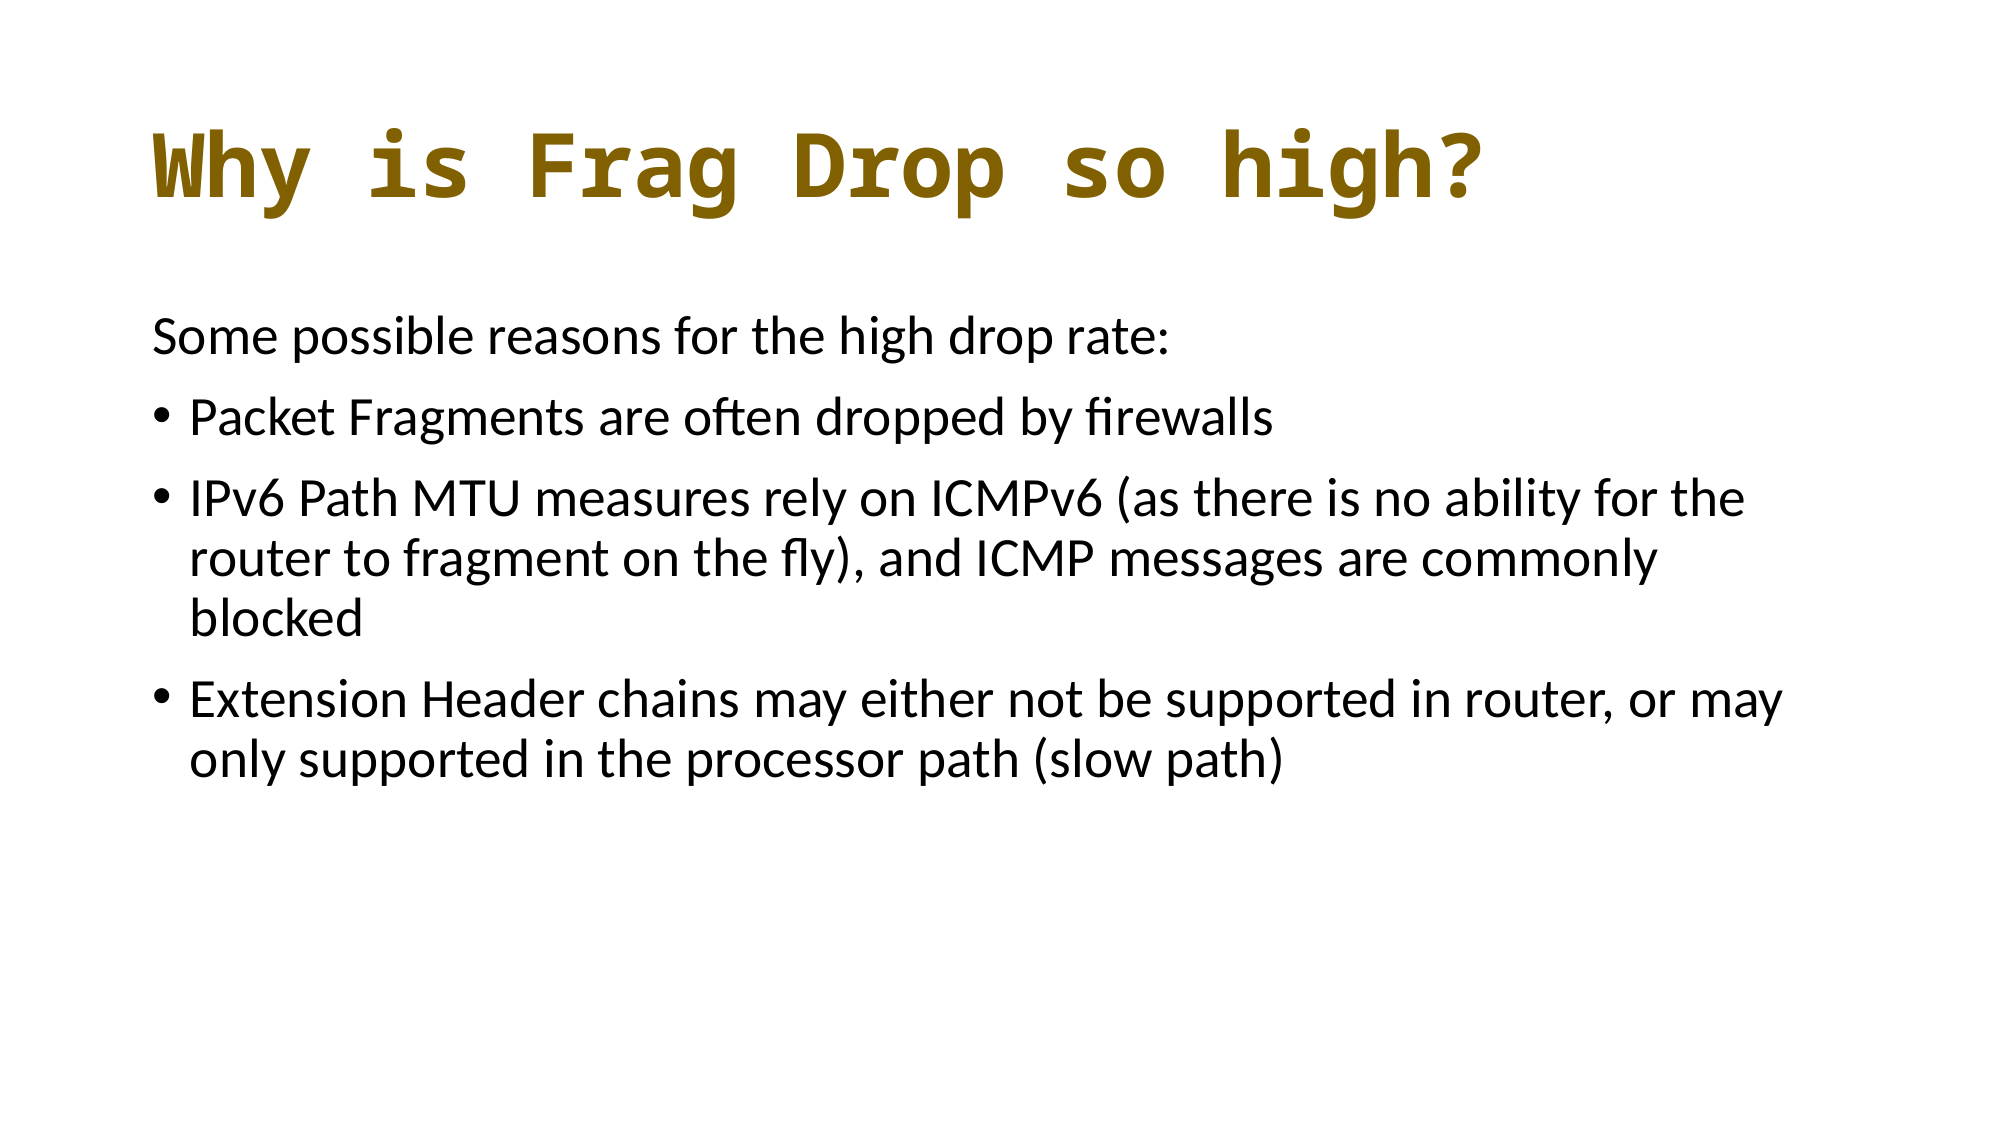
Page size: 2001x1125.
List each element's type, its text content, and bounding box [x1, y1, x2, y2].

title Why is Frag Drop so high? [137, 59, 1863, 278]
list Some possible reasons for the high drop rate: Packet Fragments are often dropped by firewalls IPv6 Path MTU measures rely on ICMPv6 (as there is no ability for the router to fragment on the fly), and ICMP messages are commonly blocked Extension Header chains may either not be supported in router, or may only supported in the processor path (slow path) [137, 299, 1863, 1014]
